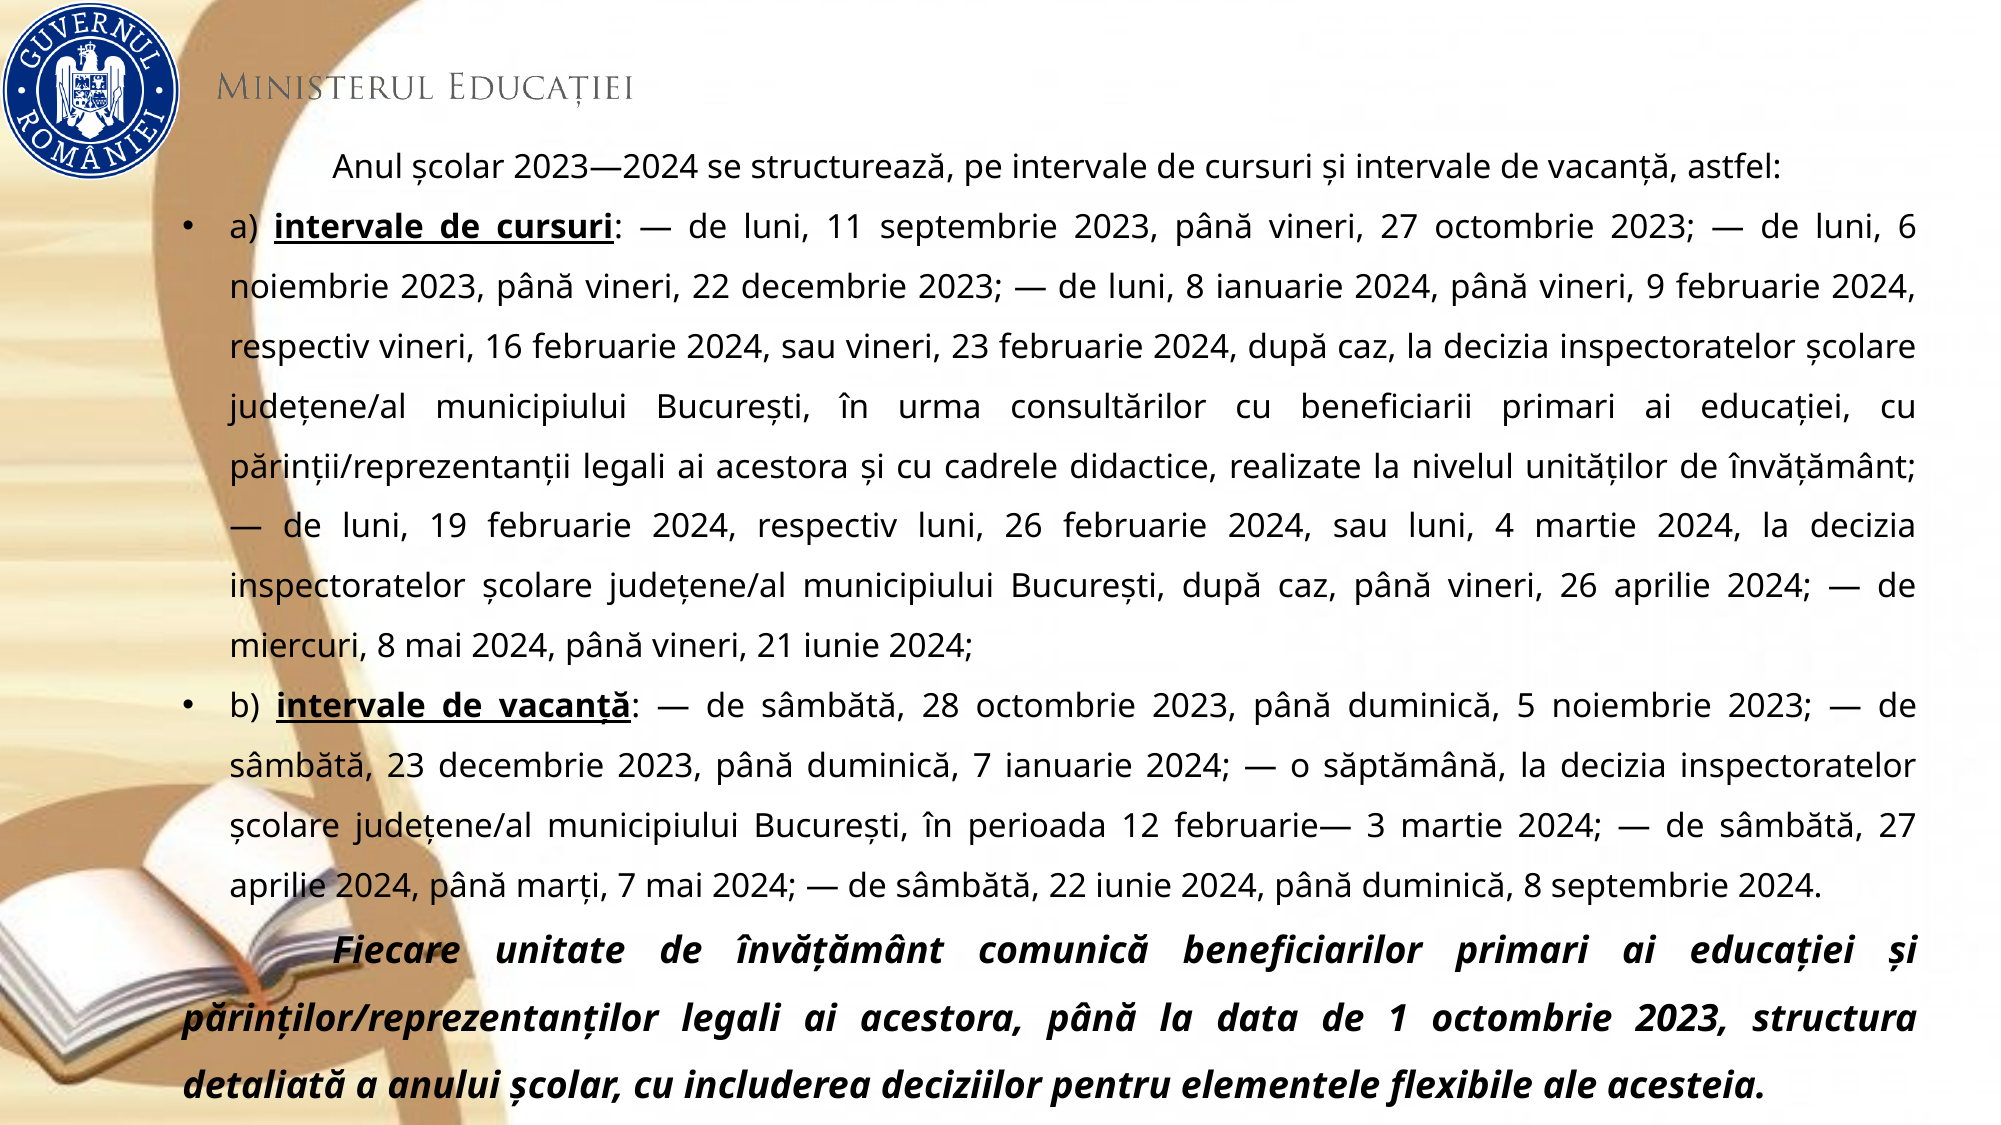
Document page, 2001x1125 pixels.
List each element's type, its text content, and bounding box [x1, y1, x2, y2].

text_box Anul școlar 2023—2024 se structurează, pe intervale de cursuri și intervale de vacanță, astfel: a) intervale de cursuri: — de luni, 11 septembrie 2023, până vineri, 27 octombrie 2023; — de luni, 6 noiembrie 2023, până vineri, 22 decembrie 2023; — de luni, 8 ianuarie 2024, până vineri, 9 februarie 2024, respectiv vineri, 16 februarie 2024, sau vineri, 23 februarie 2024, după caz, la decizia inspectoratelor școlare județene/al municipiului București, în urma consultărilor cu beneficiarii primari ai educației, cu părinții/reprezentanții legali ai acestora și cu cadrele didactice, realizate la nivelul unităților de învățământ; — de luni, 19 februarie 2024, respectiv luni, 26 februarie 2024, sau luni, 4 martie 2024, la decizia inspectoratelor școlare județene/al municipiului București, după caz, până vineri, 26 aprilie 2024; — de miercuri, 8 mai 2024, până vineri, 21 iunie 2024; b) intervale de vacanță: — de sâmbătă, 28 octombrie 2023, până duminică, 5 noiembrie 2023; — de sâmbătă, 23 decembrie 2023, până duminică, 7 ianuarie 2024; — o săptămână, la decizia inspectoratelor școlare județene/al municipiului București, în perioada 12 februarie— 3 martie 2024; — de sâmbătă, 27 aprilie 2024, până marți, 7 mai 2024; — de sâmbătă, 22 iunie 2024, până duminică, 8 septembrie 2024. Fiecare unitate de învățământ comunică beneficiarilor primari ai educației și părinților/reprezentanților legali ai acestora, până la data de 1 octombrie 2023, structura detaliată a anului școlar, cu includerea deciziilor pentru elementele flexibile ale acesteia. [167, 117, 1934, 1125]
picture [0, 0, 2001, 1125]
